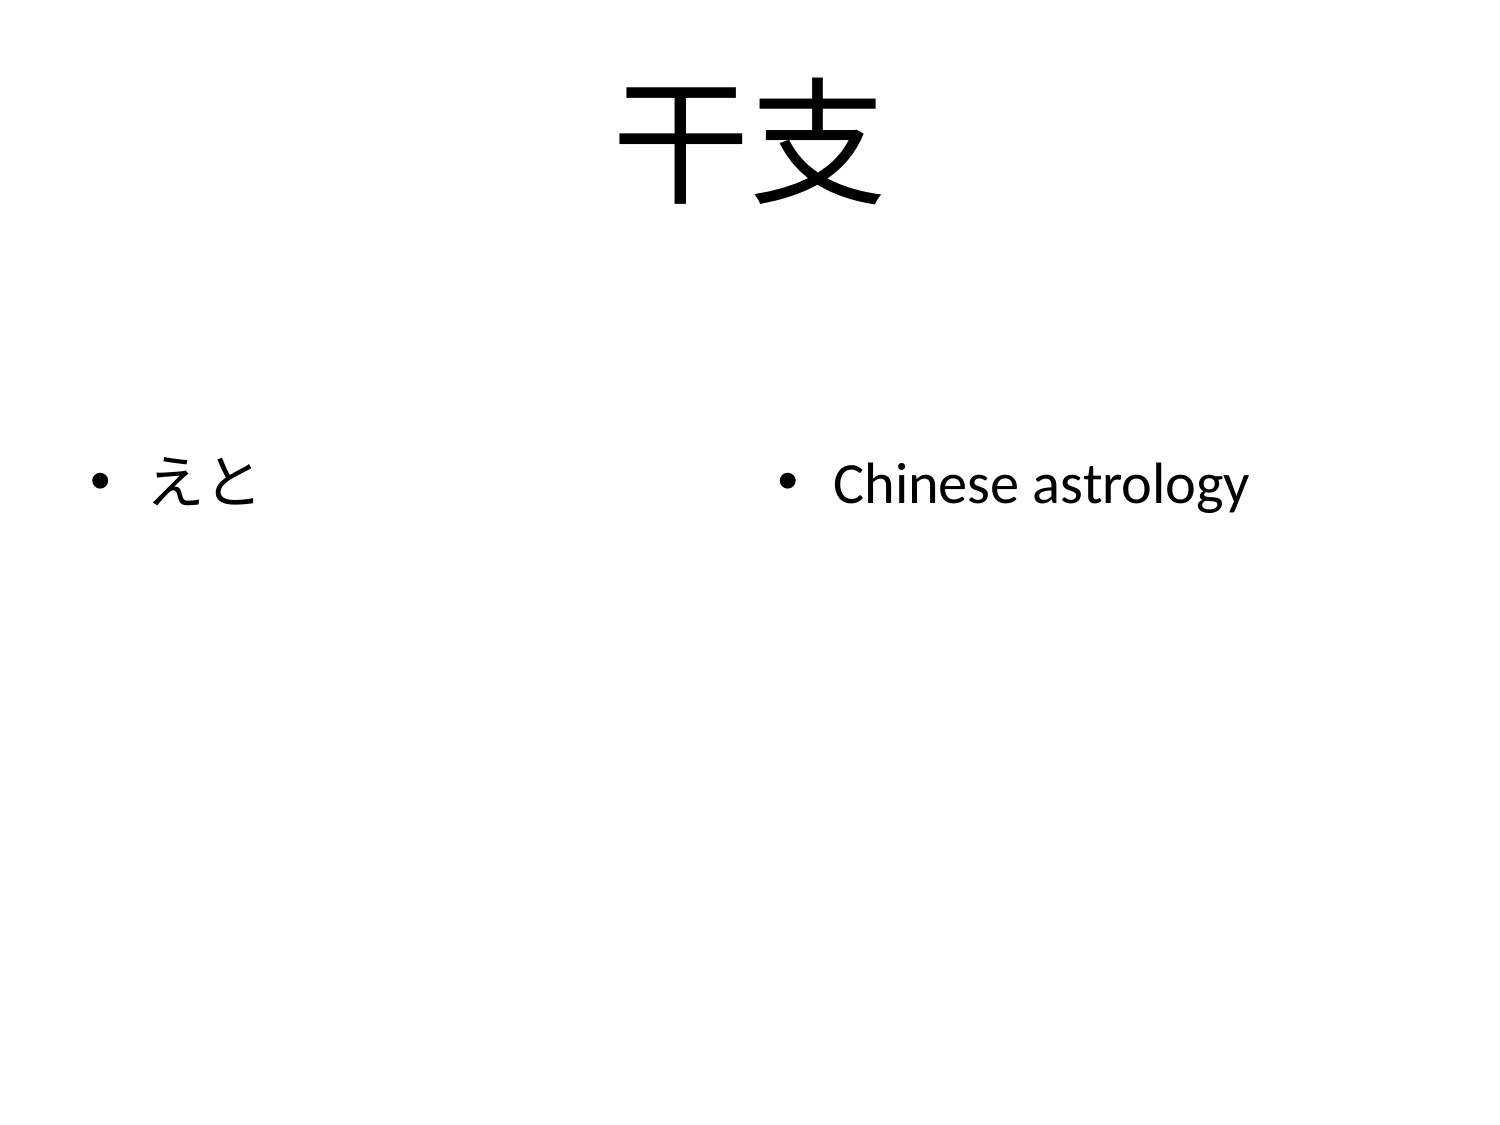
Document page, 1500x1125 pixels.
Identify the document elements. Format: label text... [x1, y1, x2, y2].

list えと [74, 437, 738, 1006]
title 干支 [74, 44, 1426, 233]
list Chinese astrology [762, 437, 1426, 1006]
